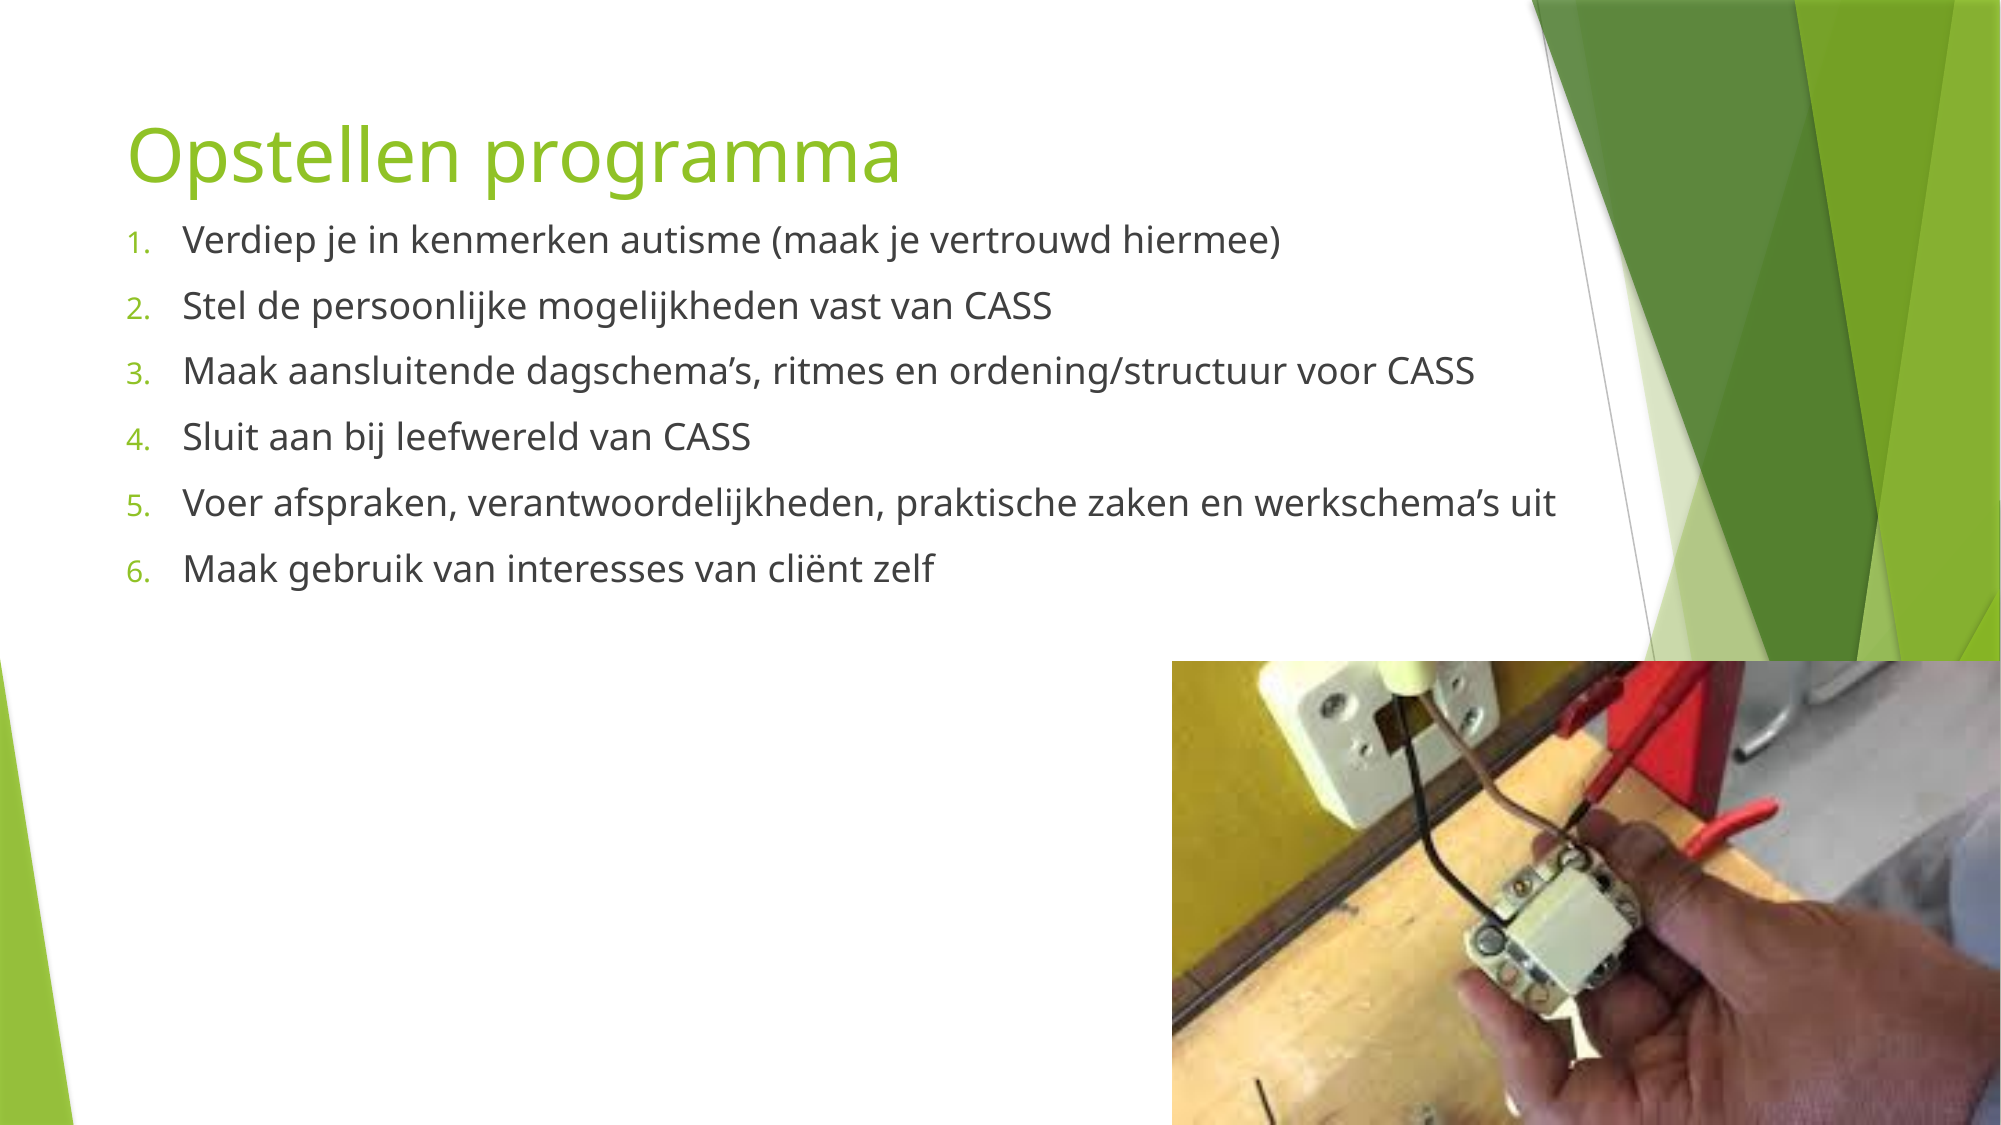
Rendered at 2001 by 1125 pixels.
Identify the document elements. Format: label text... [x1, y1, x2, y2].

picture [1172, 661, 2000, 1125]
title Opstellen programma [111, 99, 1522, 208]
list Verdiep je in kenmerken autisme (maak je vertrouwd hiermee) Stel de persoonlijke mogelijkheden vast van CASS Maak aansluitende dagschema’s, ritmes en ordening/structuur voor CASS Sluit aan bij leefwereld van CASS Voer afspraken, verantwoordelijkheden, praktische zaken en werkschema’s uit Maak gebruik van interesses van cliënt zelf [111, 208, 1710, 845]
